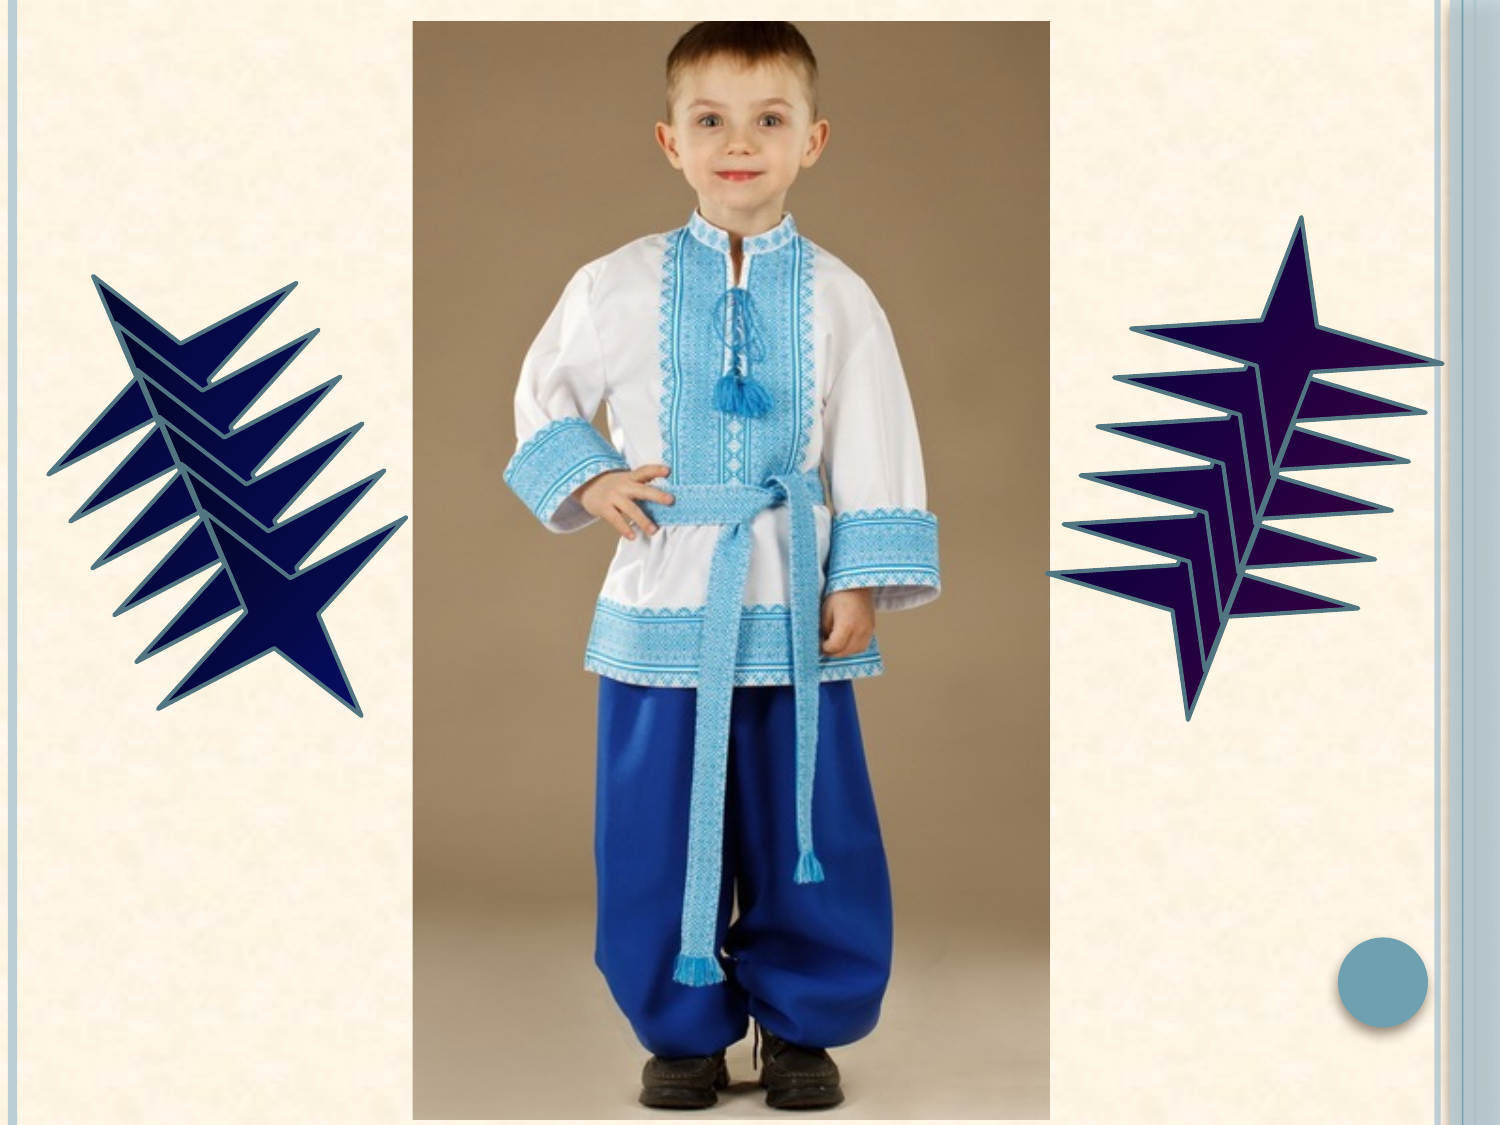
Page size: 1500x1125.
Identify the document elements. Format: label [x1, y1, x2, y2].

text_box [1038, 206, 1452, 731]
text_box [20, 234, 434, 758]
picture [412, 21, 1051, 1120]
